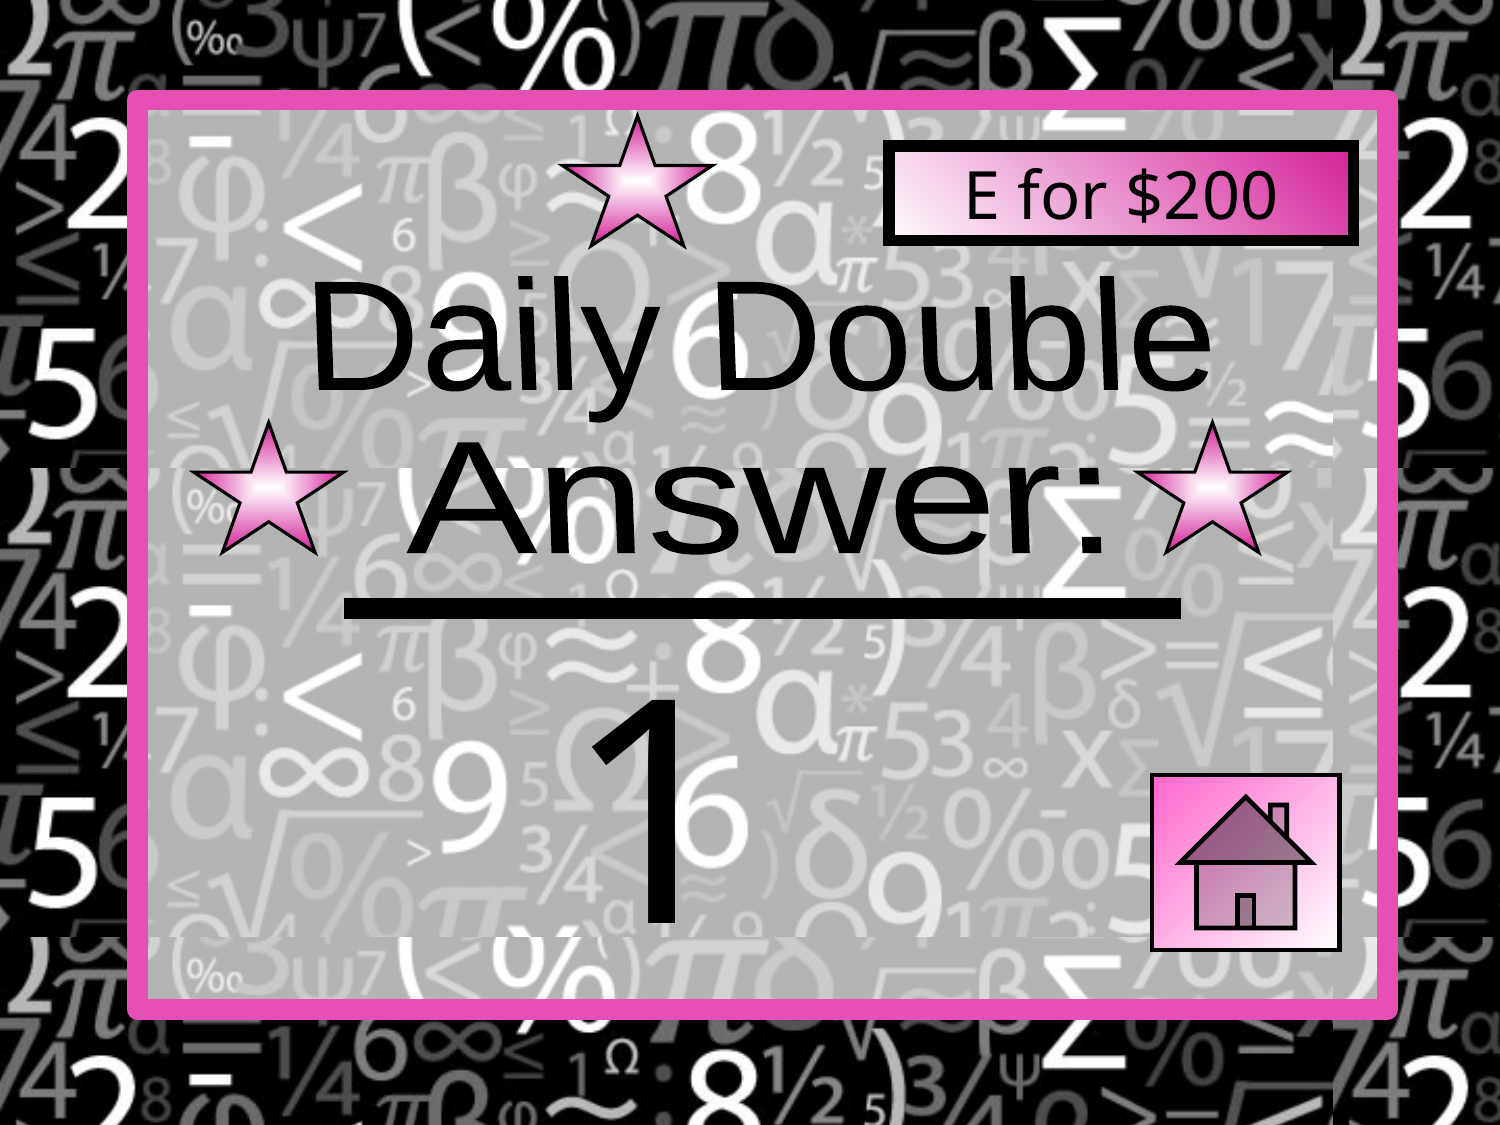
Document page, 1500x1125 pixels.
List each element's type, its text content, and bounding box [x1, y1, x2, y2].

text_box [193, 422, 344, 553]
text_box [1137, 422, 1288, 553]
text_box [562, 115, 713, 246]
text_box [135, 98, 1390, 1012]
text_box 1 [549, 619, 1138, 994]
text_box E for $200 [888, 146, 1354, 241]
text_box [1152, 774, 1340, 950]
picture [0, 0, 1500, 1125]
